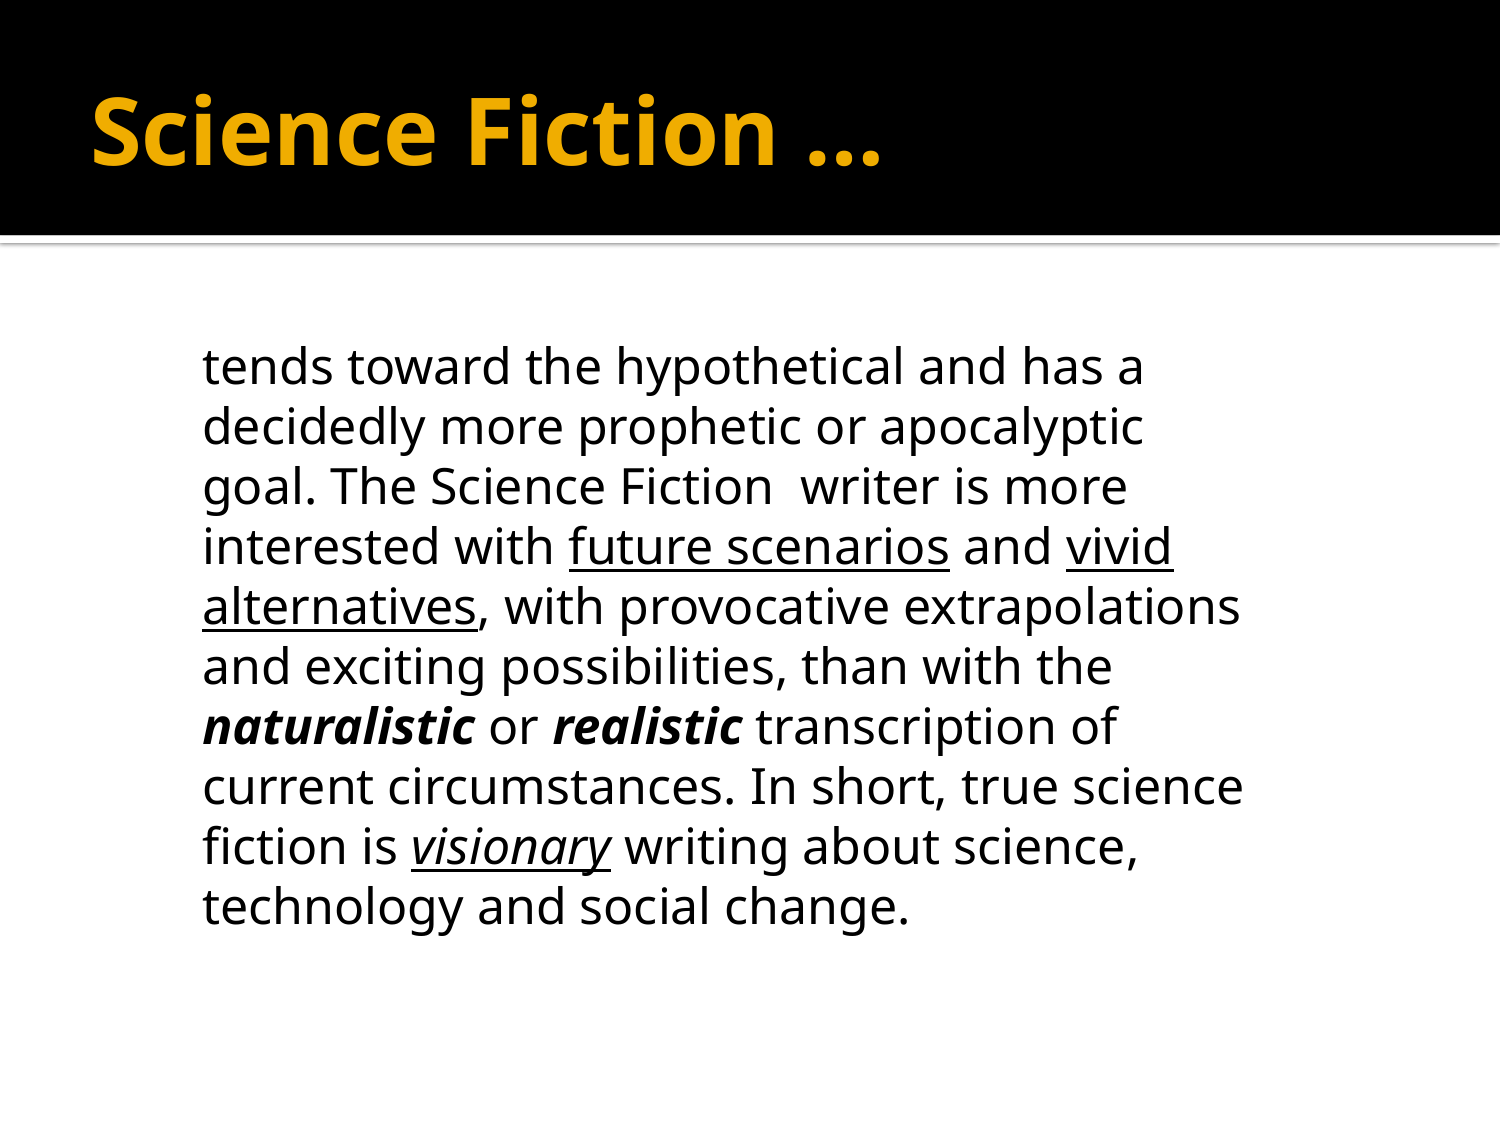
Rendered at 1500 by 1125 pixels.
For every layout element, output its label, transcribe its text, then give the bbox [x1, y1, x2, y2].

title Science Fiction … [75, 24, 1425, 231]
text_box tends toward the hypothetical and has a decidedly more prophetic or apocalyptic goal. The Science Fiction writer is more interested with future scenarios and vivid alternatives, with provocative extrapolations and exciting possibilities, than with the naturalistic or realistic transcription of current circumstances. In short, true science fiction is visionary writing about science, technology and social change. [187, 327, 1288, 1003]
